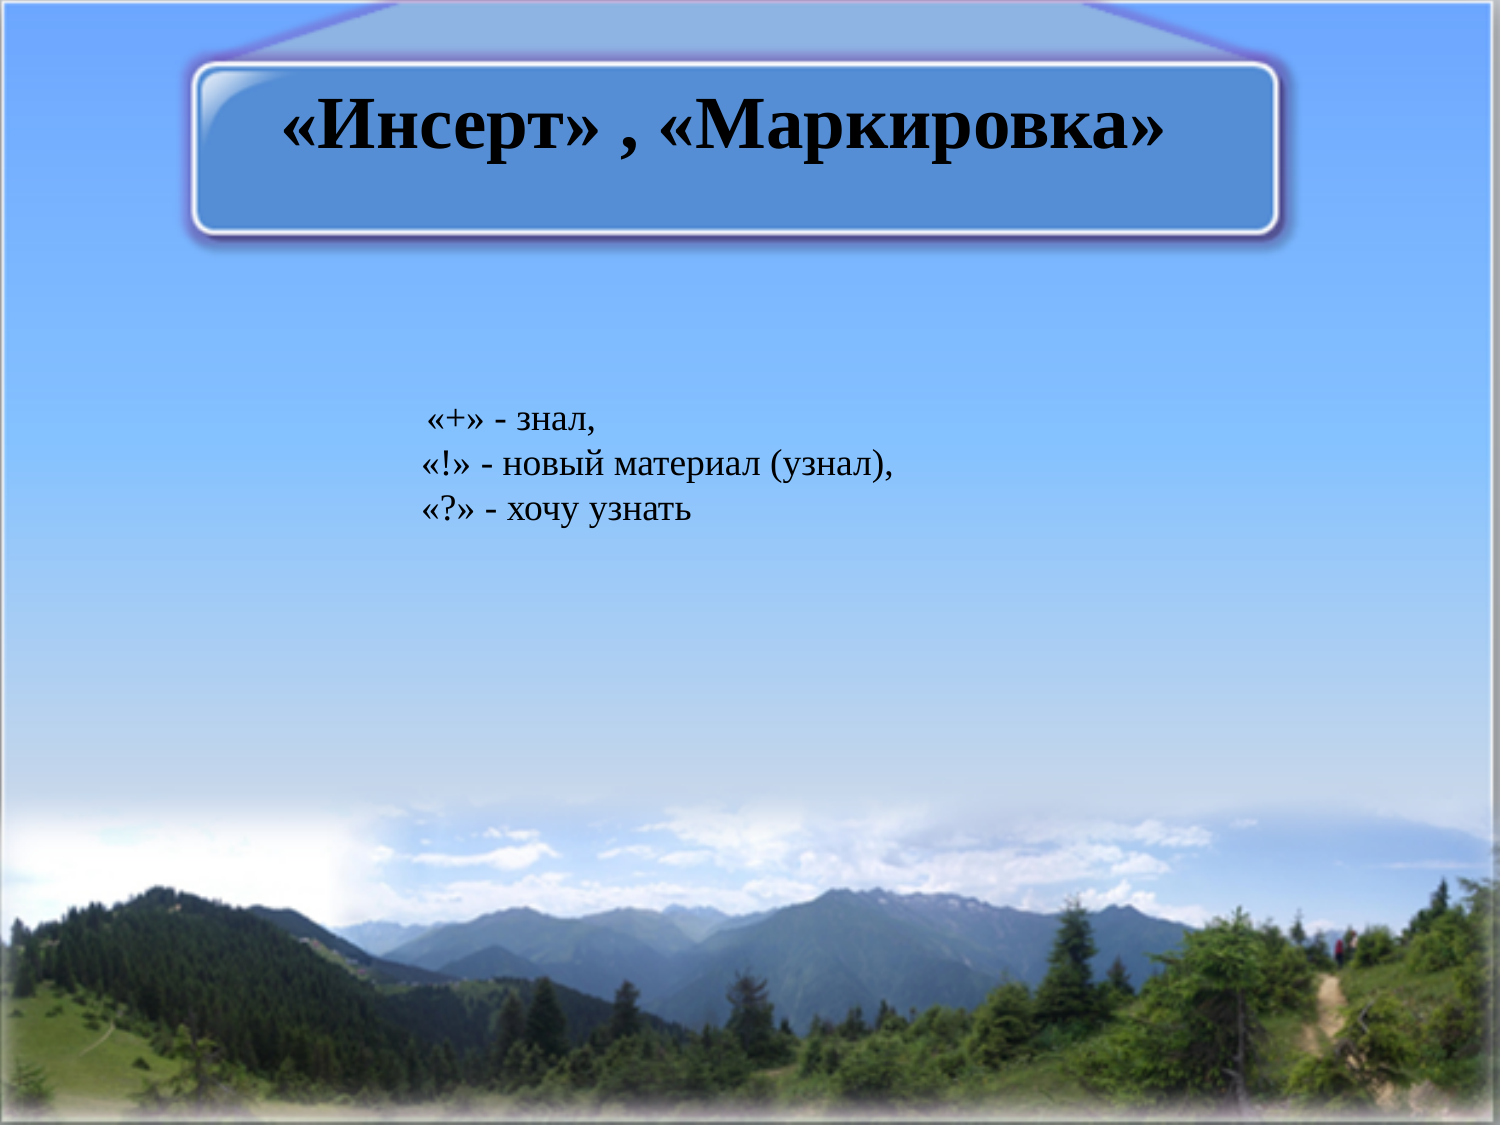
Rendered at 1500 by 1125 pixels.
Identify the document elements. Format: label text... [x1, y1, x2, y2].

picture [0, 0, 1500, 1125]
text_box [466, 634, 1111, 895]
text_box «Инсерт» , «Маркировка» [265, 66, 1282, 172]
text_box «+» - знал, «!» - новый материал (узнал), «?» - хочу узнать [358, 385, 1109, 535]
